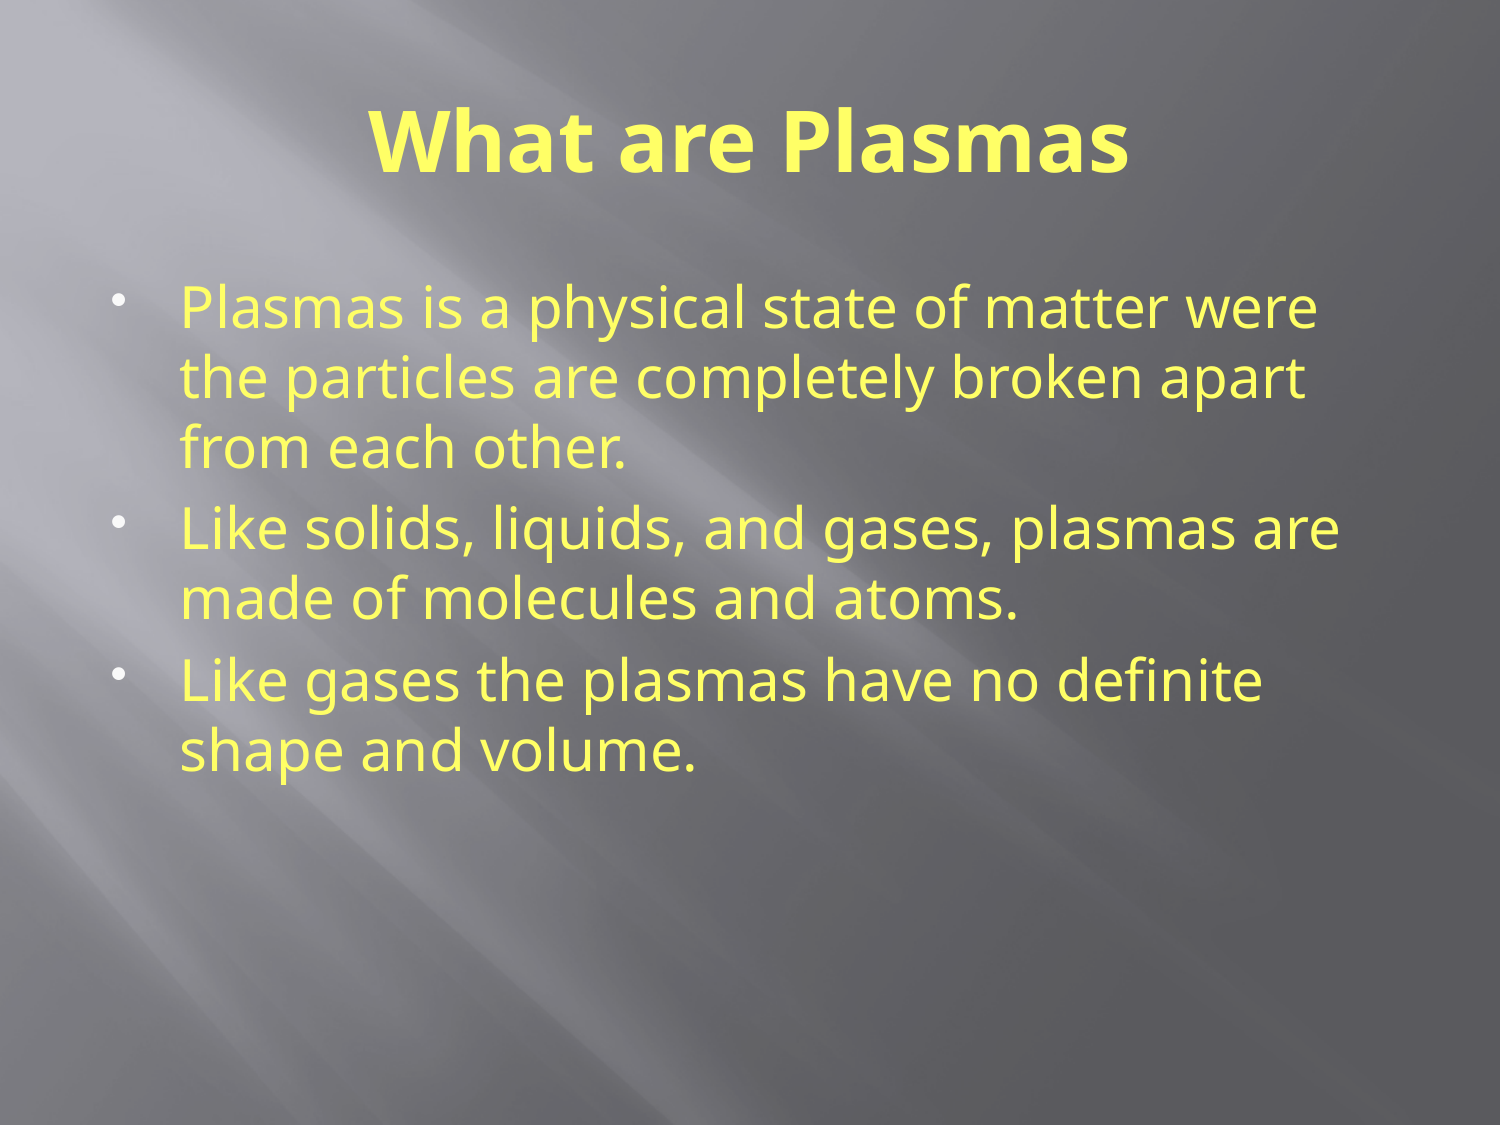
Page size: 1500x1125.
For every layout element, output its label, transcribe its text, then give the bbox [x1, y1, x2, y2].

list Plasmas is a physical state of matter were the particles are completely broken apart from each other. Like solids, liquids, and gases, plasmas are made of molecules and atoms. Like gases the plasmas have no definite shape and volume. [75, 262, 1425, 1035]
title What are Plasmas [75, 45, 1425, 233]
